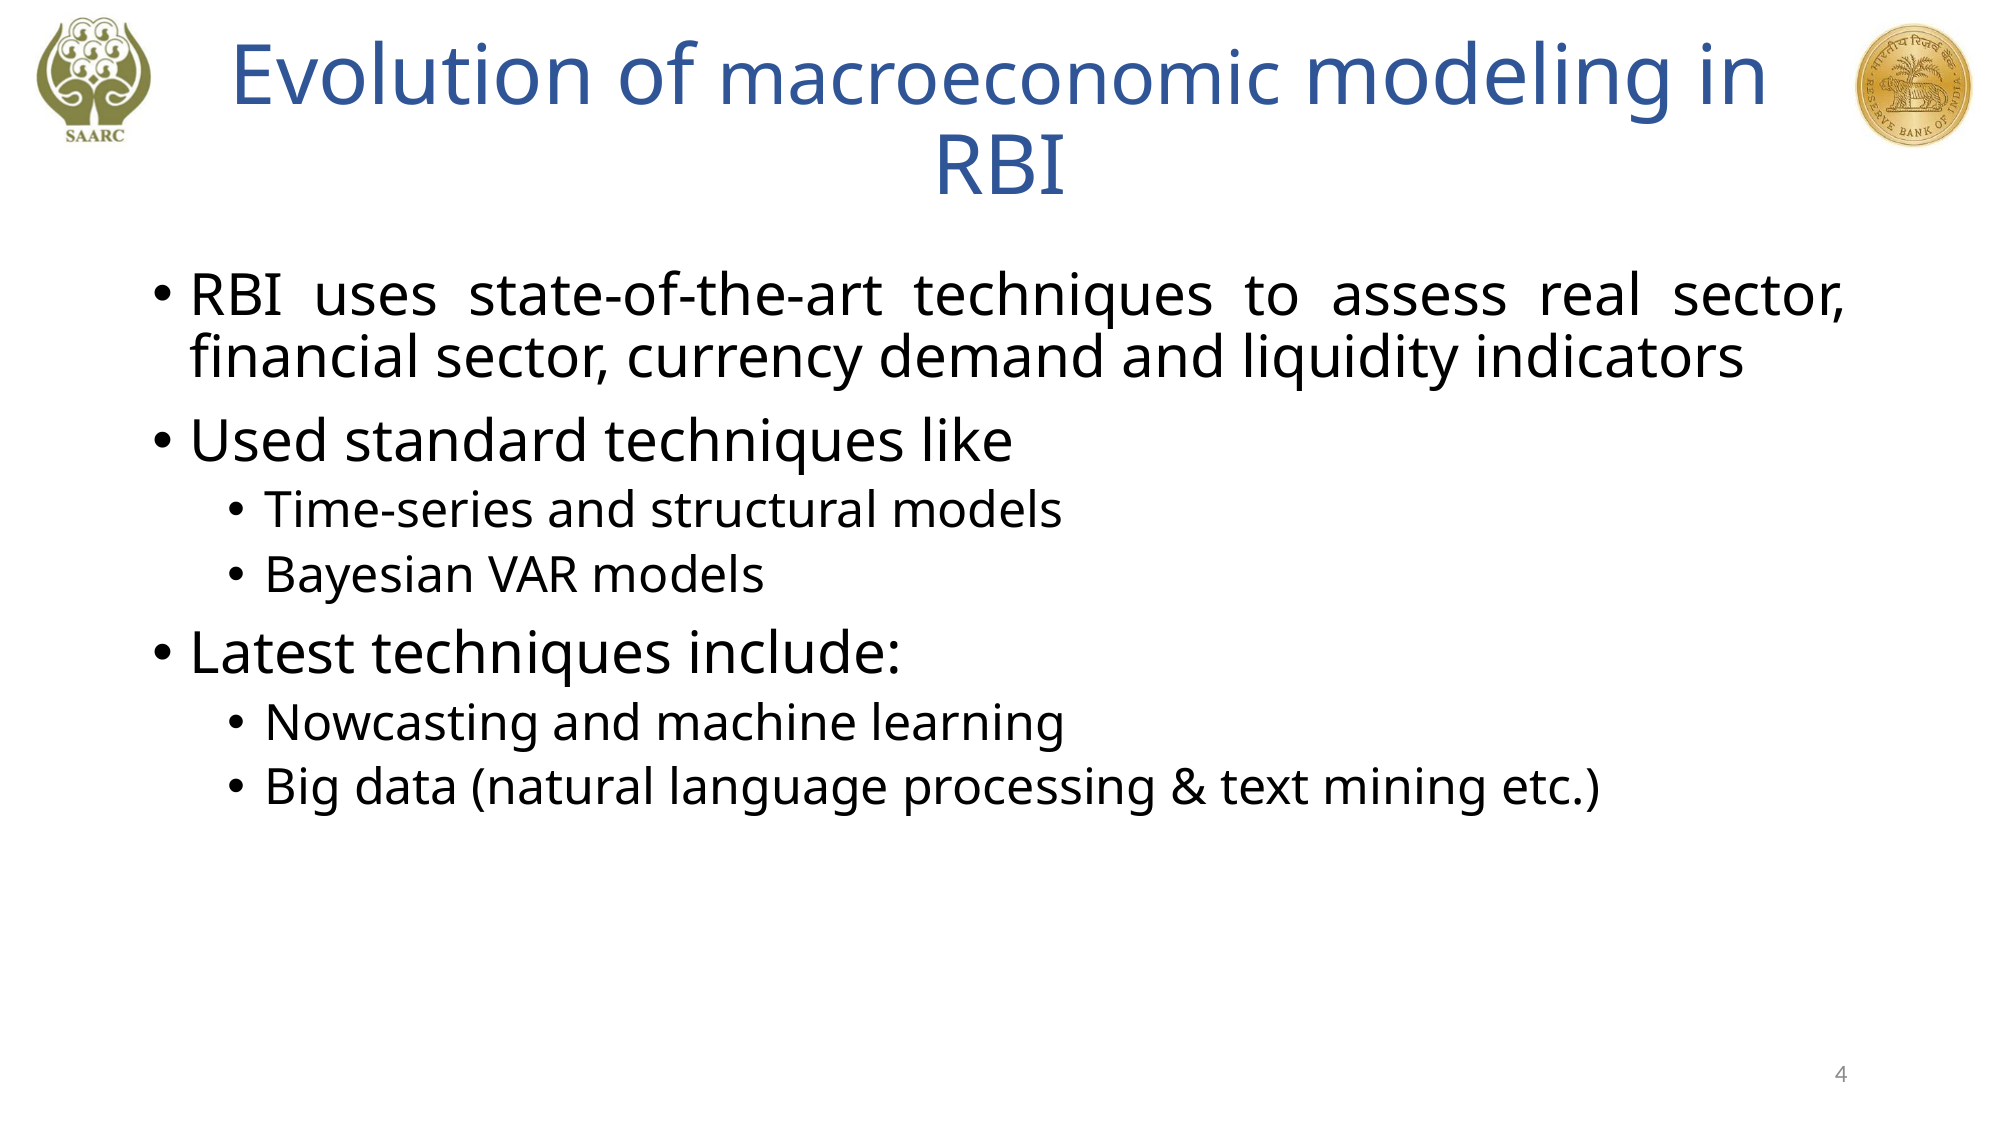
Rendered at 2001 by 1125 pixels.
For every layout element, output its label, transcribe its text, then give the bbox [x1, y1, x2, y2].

title Evolution of macroeconomic modeling in RBI [137, 13, 1863, 231]
picture [26, 13, 160, 149]
slide_number 4 [1412, 1042, 1863, 1103]
list RBI uses state-of-the-art techniques to assess real sector, financial sector, currency demand and liquidity indicators Used standard techniques like Time-series and structural models Bayesian VAR models Latest techniques include: Nowcasting and machine learning Big data (natural language processing & text mining etc.) [137, 257, 1863, 1014]
picture [1828, 17, 1993, 149]
